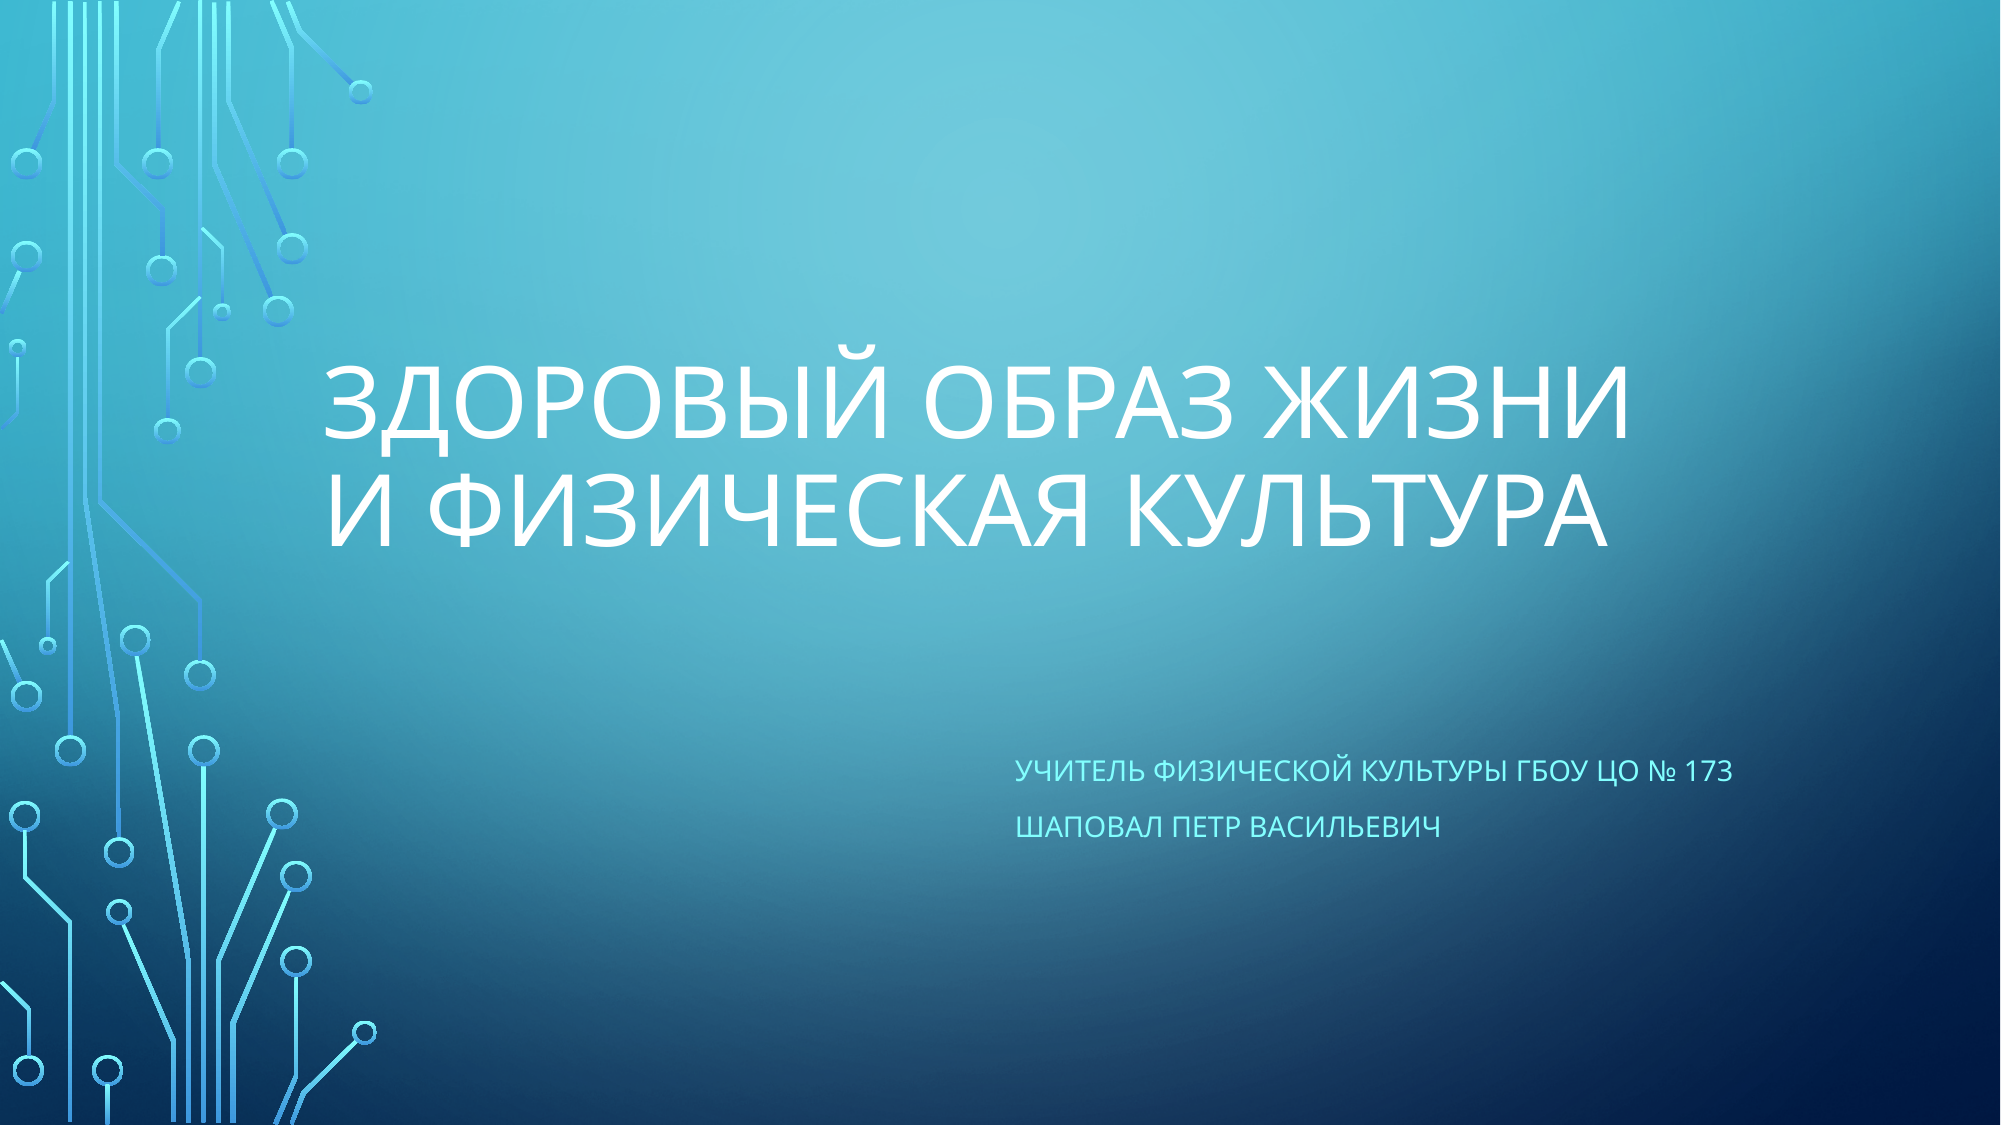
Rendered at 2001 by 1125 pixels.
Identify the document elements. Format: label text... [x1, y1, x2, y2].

subtitle Учитель физической культуры ГБОУ ЦО № 173 Шаповал Петр Васильевич [999, 738, 1750, 863]
title Здоровый образ жизни и физическая культура [307, 184, 1750, 576]
